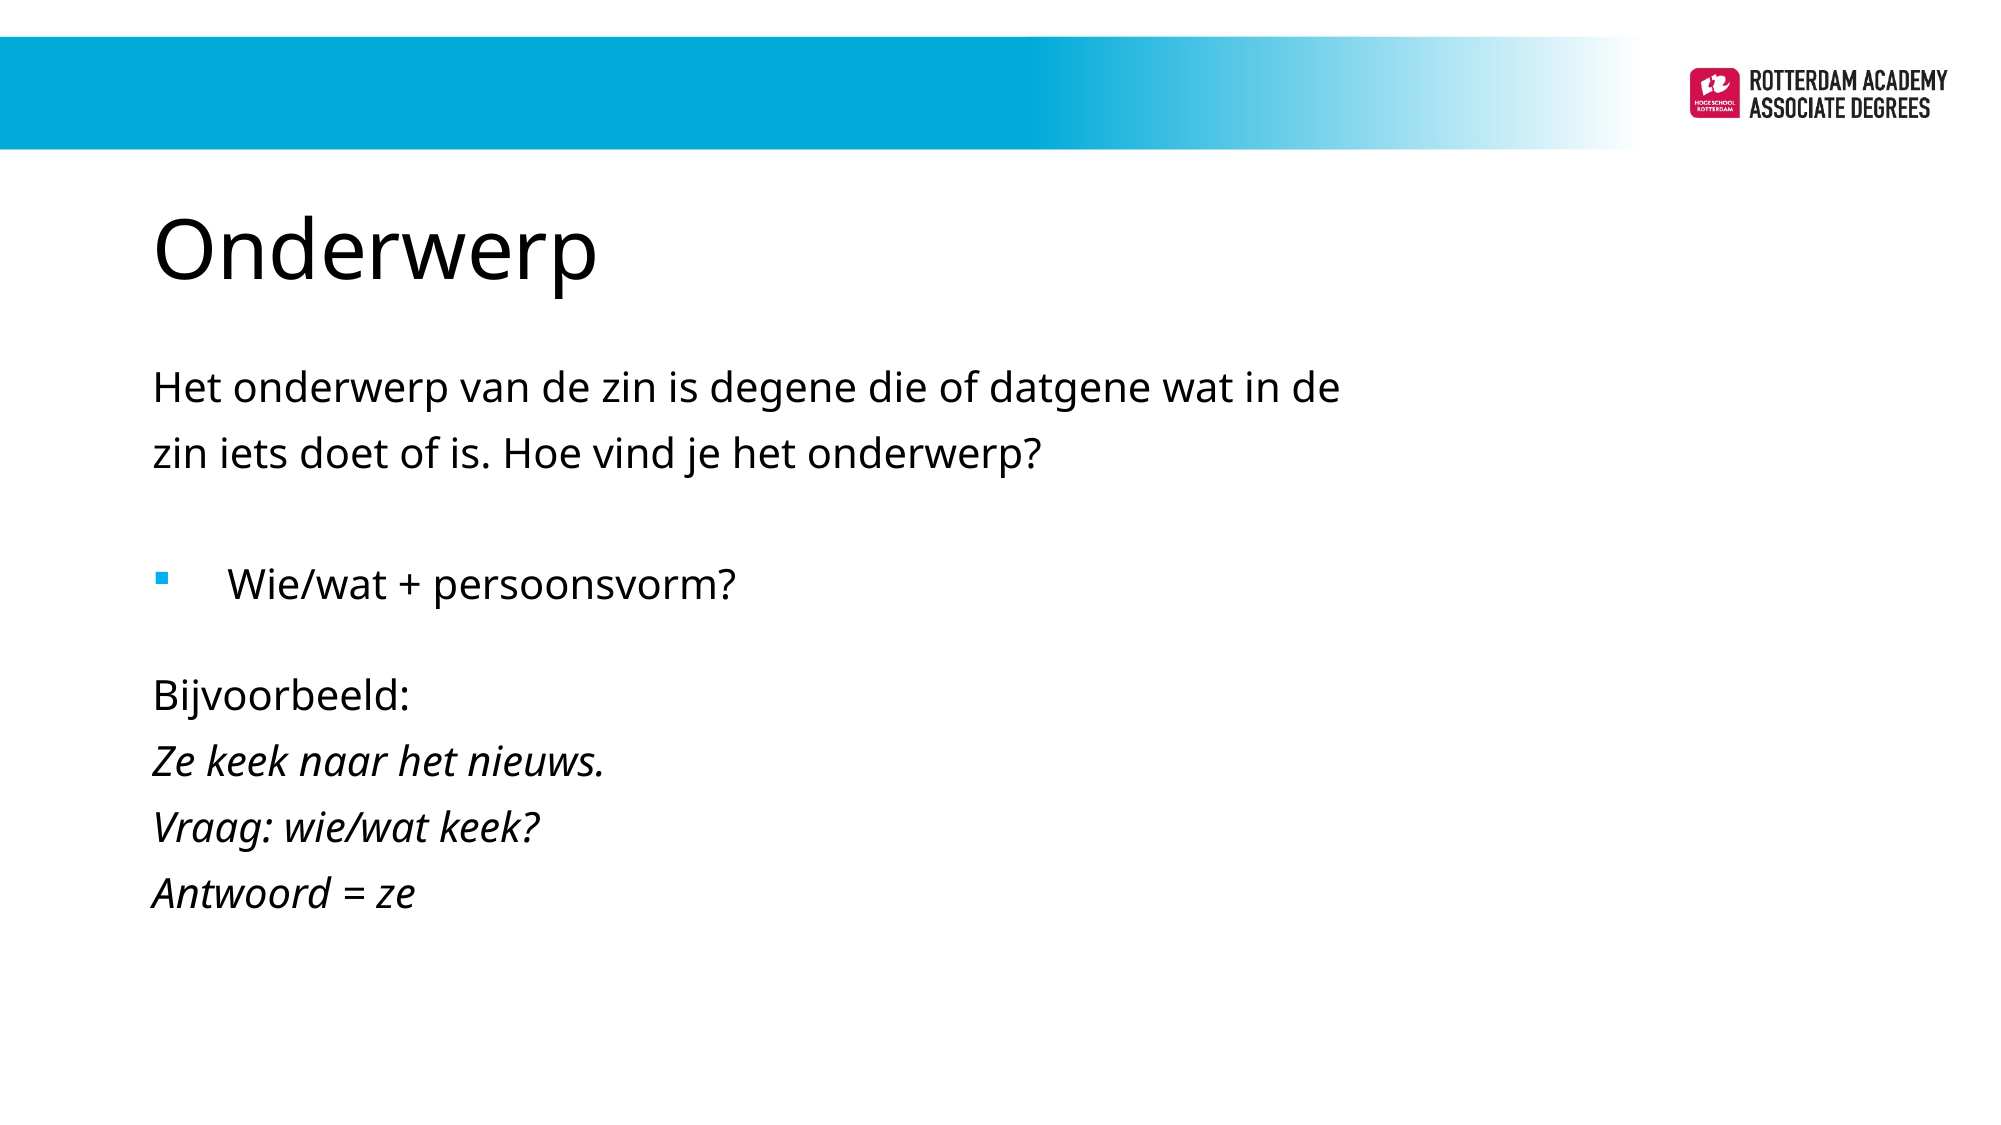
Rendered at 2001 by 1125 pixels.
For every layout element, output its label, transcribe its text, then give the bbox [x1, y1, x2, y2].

list Het onderwerp van de zin is degene die of datgene wat in de zin iets doet of is. Hoe vind je het onderwerp? Wie/wat + persoonsvorm? Bijvoorbeeld: Ze keek naar het nieuws. Vraag: wie/wat keek? Antwoord = ze [137, 358, 1863, 1053]
picture [0, 0, 2000, 184]
title Onderwerp [137, 175, 1863, 329]
